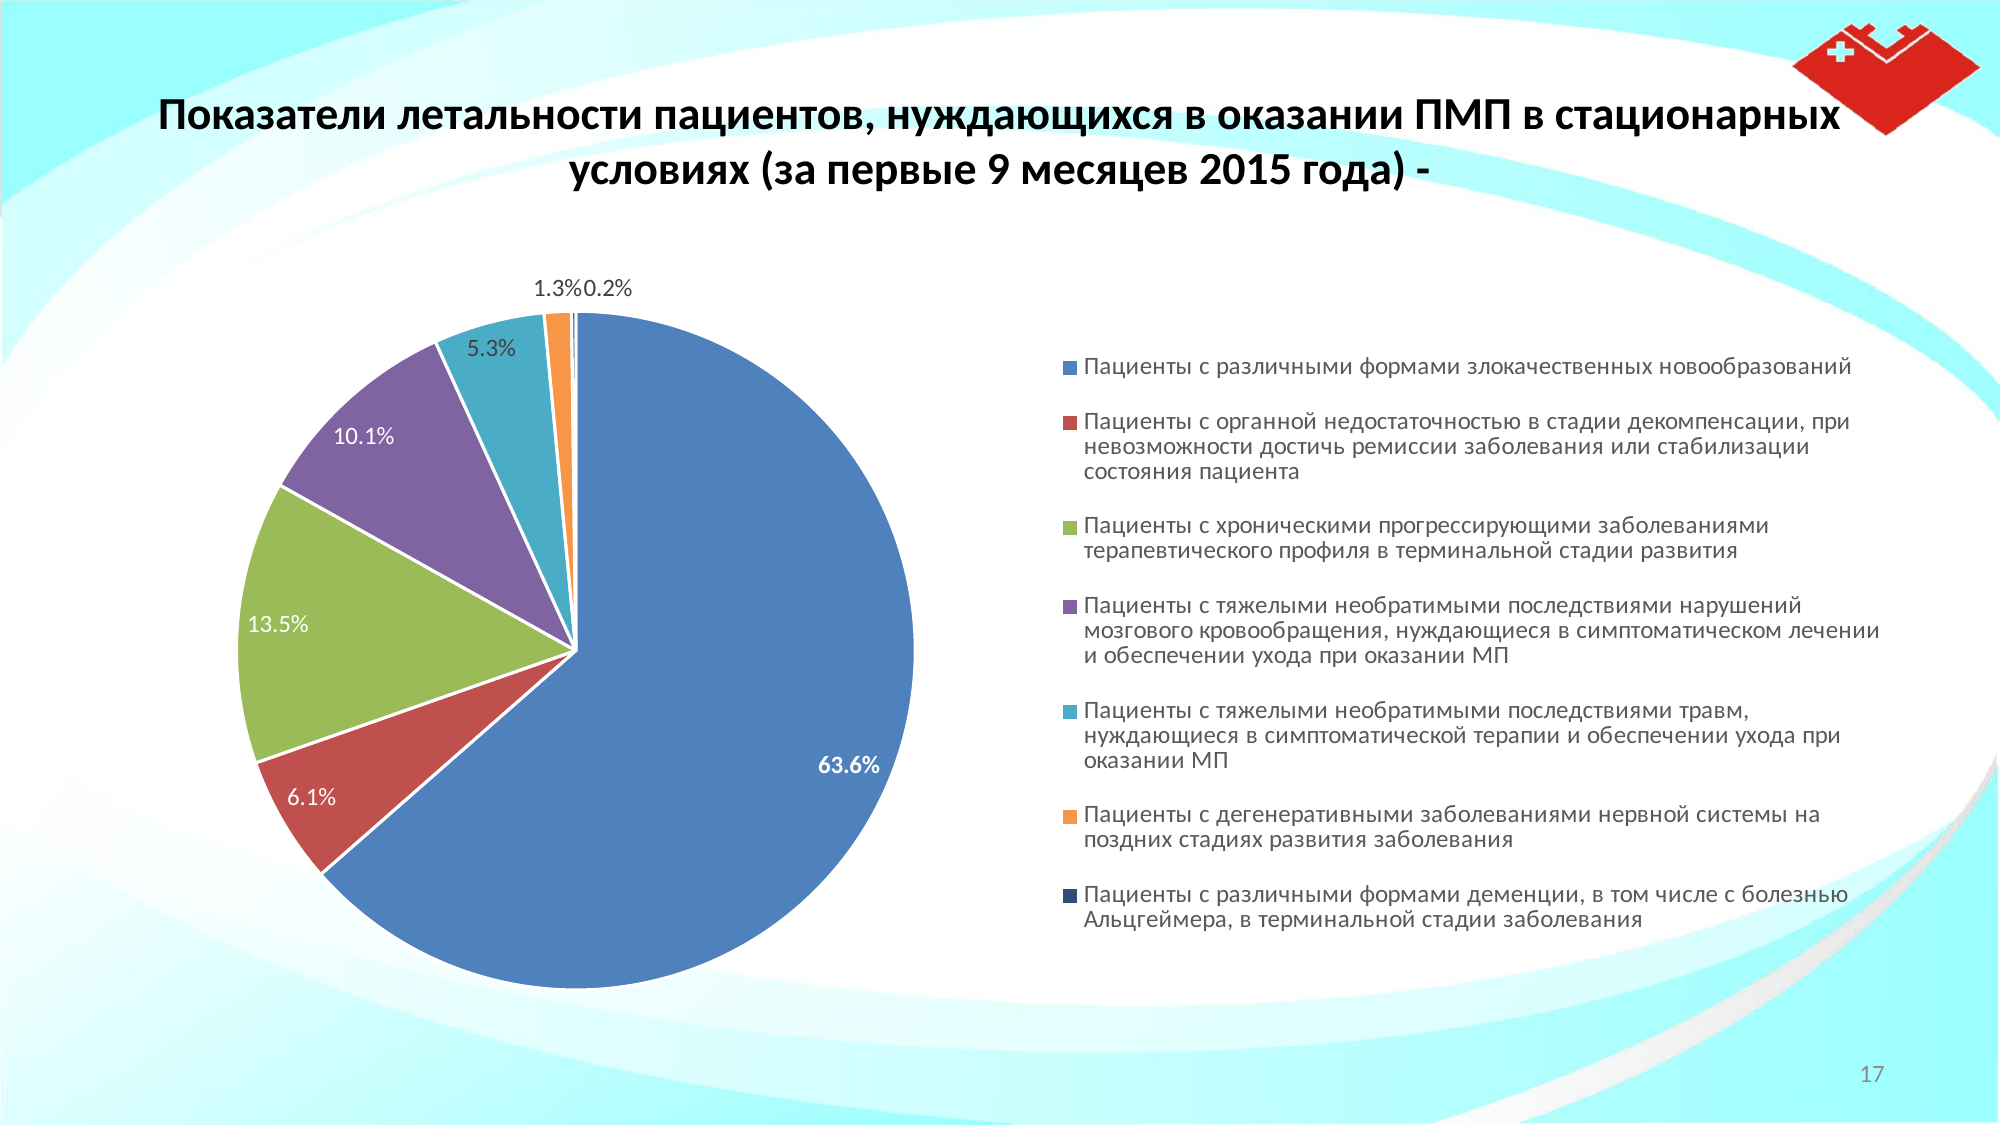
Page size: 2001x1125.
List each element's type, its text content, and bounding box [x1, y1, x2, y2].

title Показатели летальности пациентов, нуждающихся в оказании ПМП в стационарных условиях (за первые 9 месяцев 2015 года) - [99, 45, 1900, 233]
chart [99, 262, 1901, 1006]
picture [0, 0, 2000, 1125]
slide_number 17 [1433, 1042, 1900, 1103]
